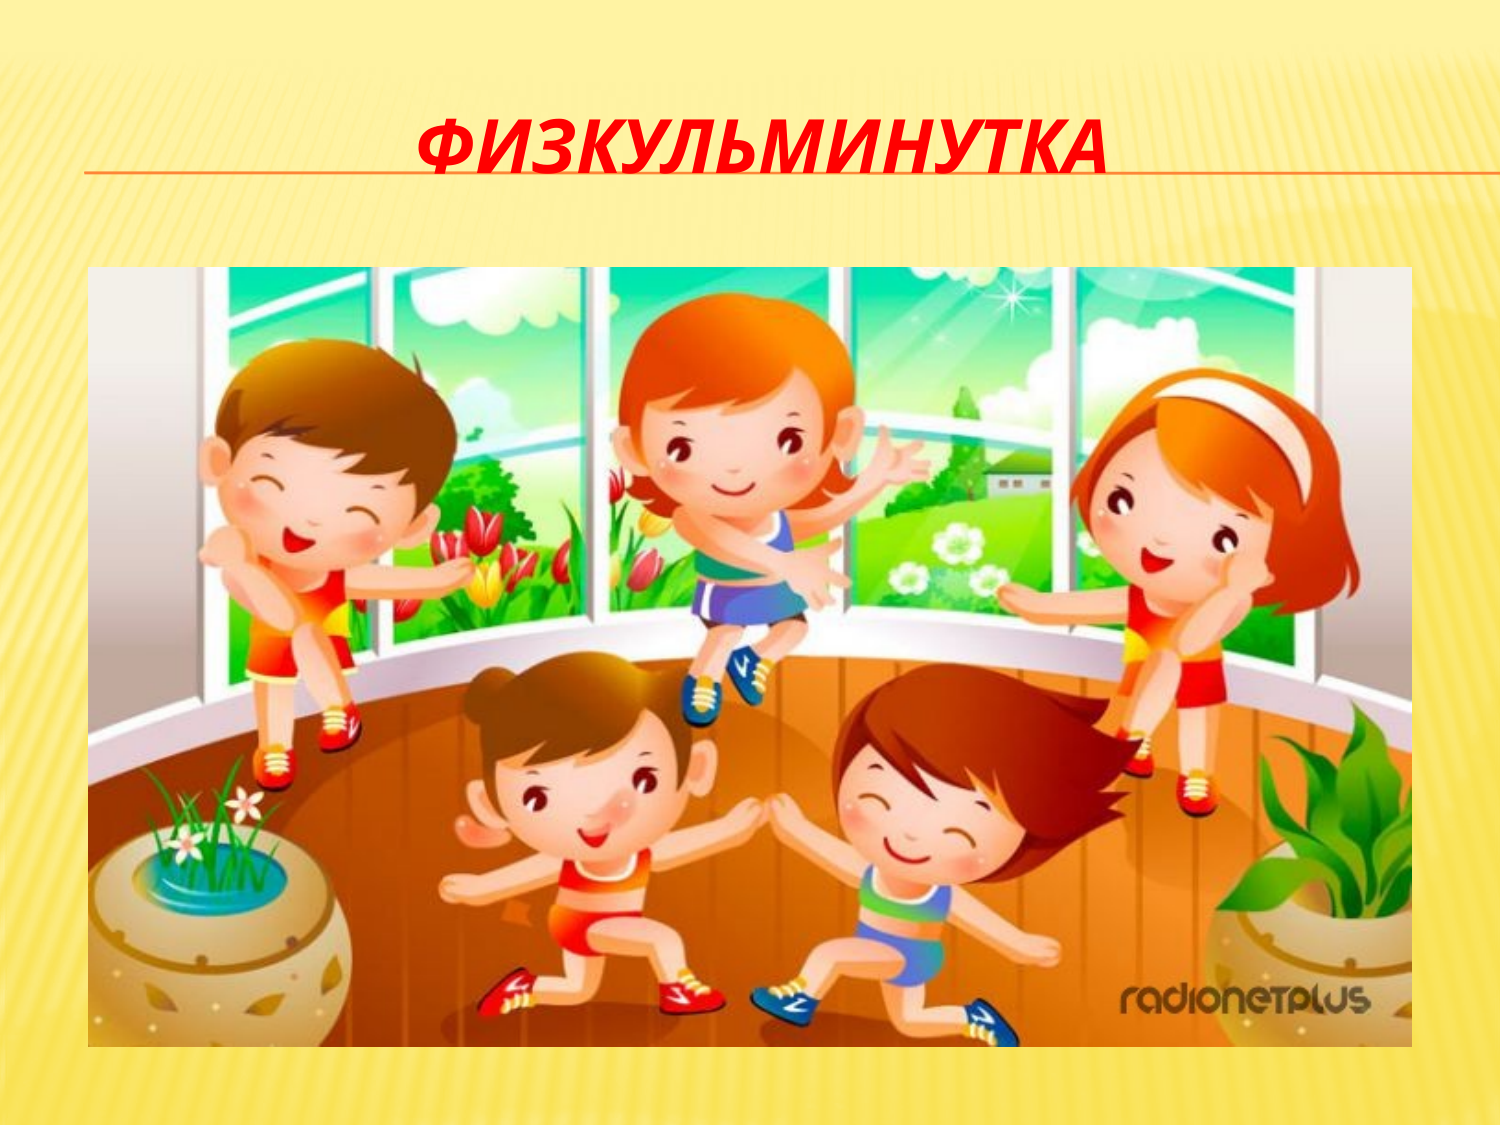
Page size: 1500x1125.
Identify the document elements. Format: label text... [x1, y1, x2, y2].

picture [88, 266, 1412, 1048]
title физкульминутка [50, 75, 1475, 213]
